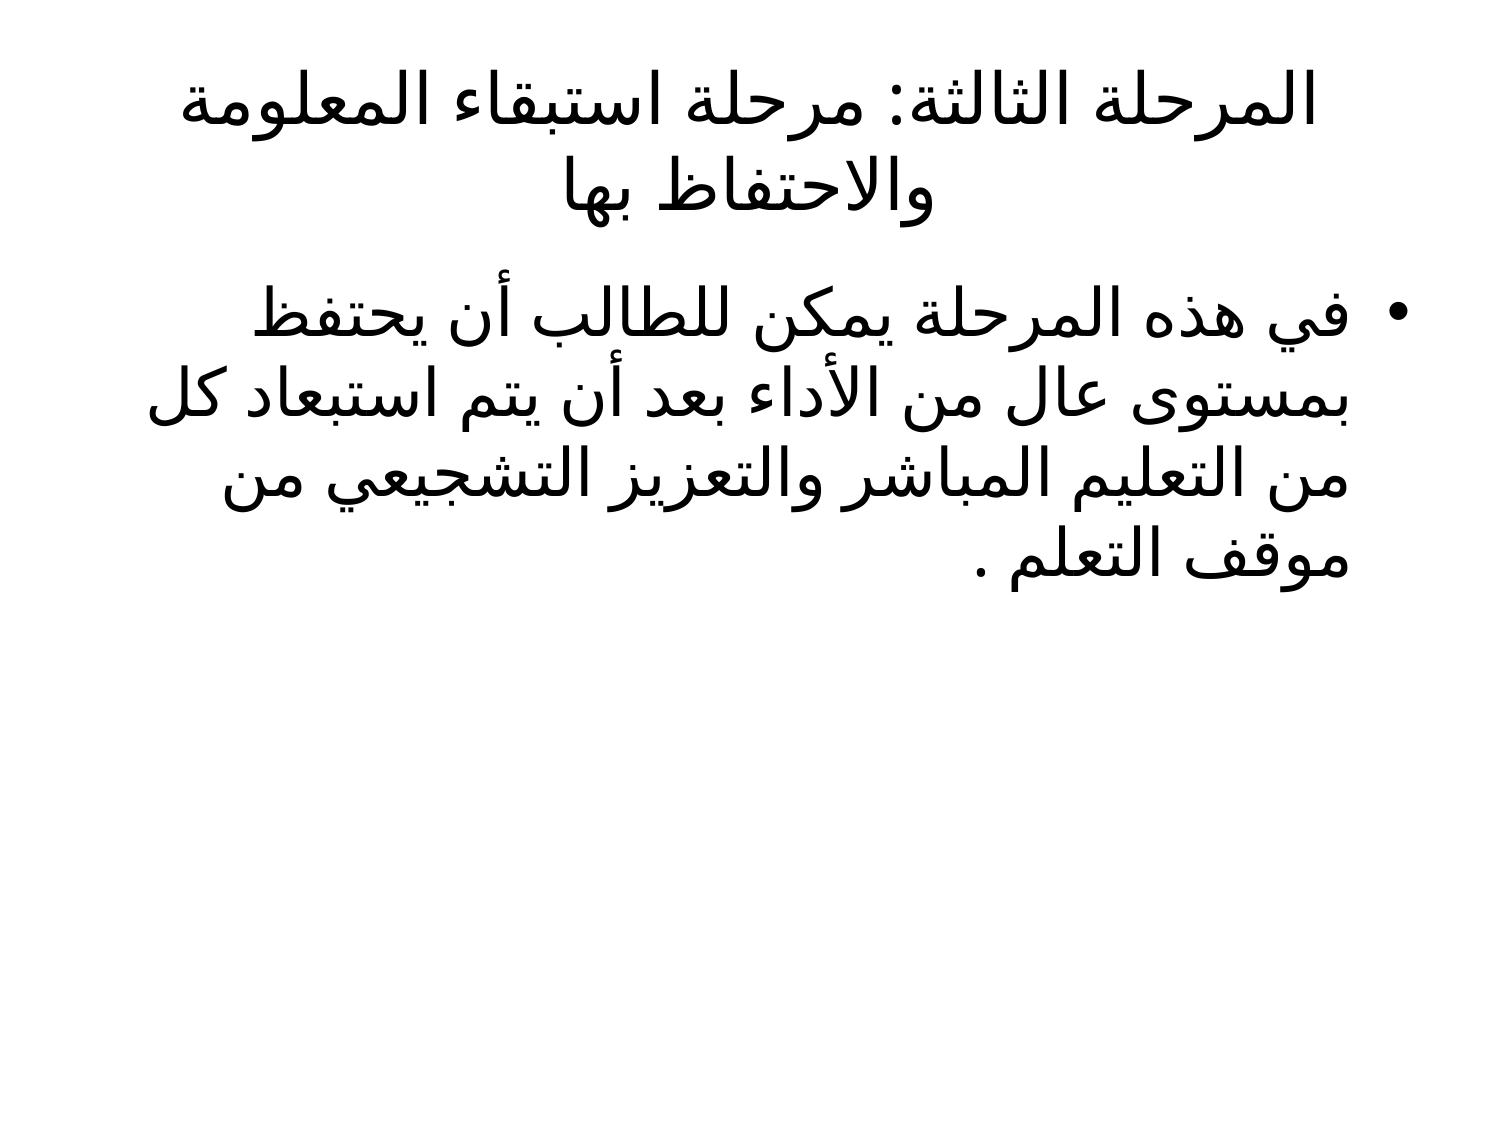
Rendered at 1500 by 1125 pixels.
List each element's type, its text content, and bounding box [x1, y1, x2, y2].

list في هذه المرحلة يمكن للطالب أن يحتفظ بمستوى عال من الأداء بعد أن يتم استبعاد كل من التعليم المباشر والتعزيز التشجيعي من موقف التعلم . [75, 262, 1425, 1005]
title المرحلة الثالثة: مرحلة استبقاء المعلومة والاحتفاظ بها [75, 45, 1425, 233]
